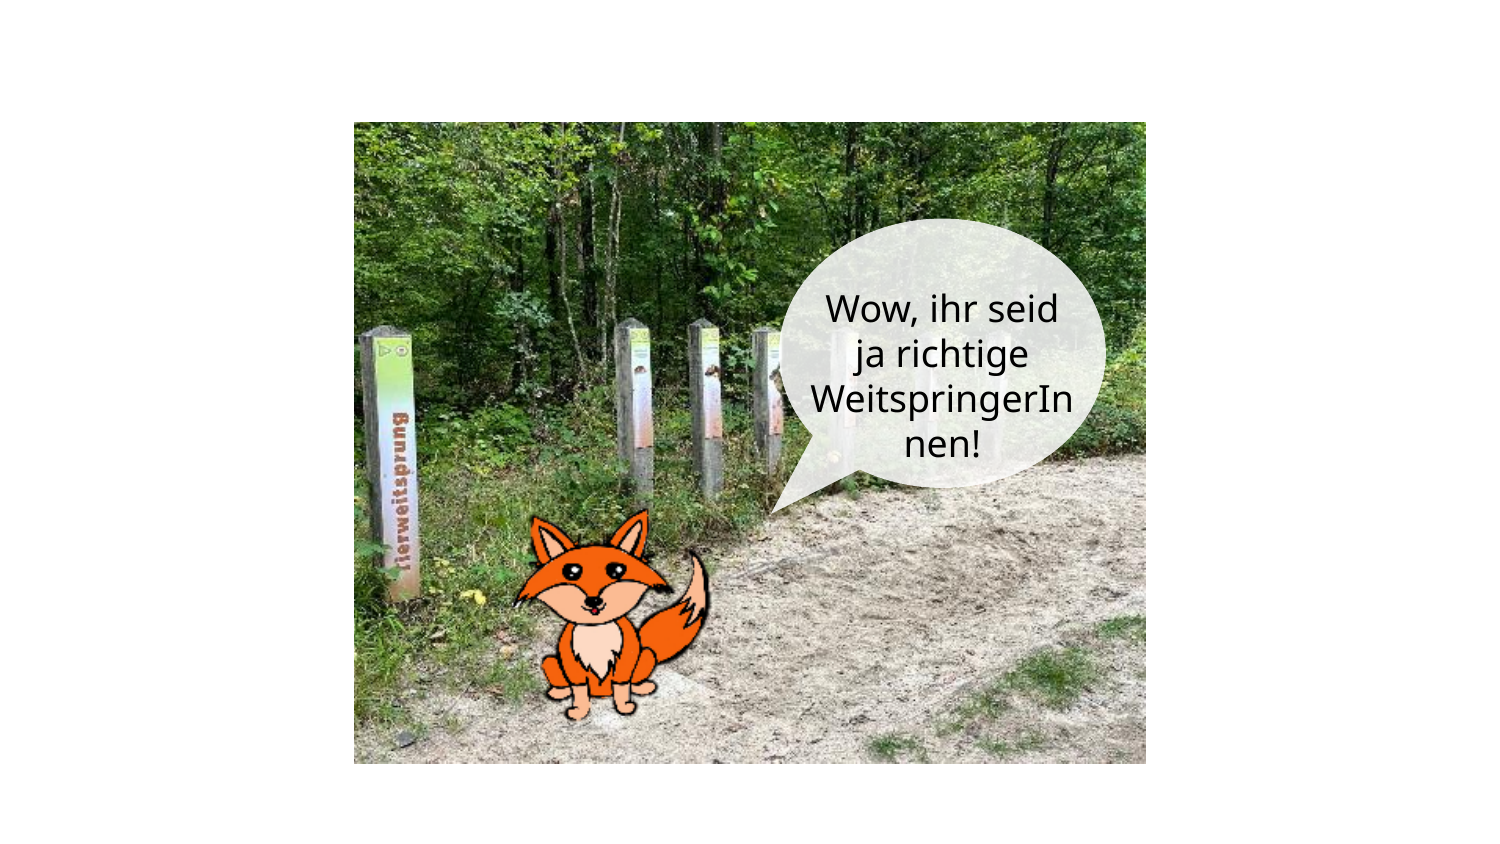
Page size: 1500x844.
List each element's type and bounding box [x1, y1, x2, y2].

text_box [354, 122, 1146, 764]
